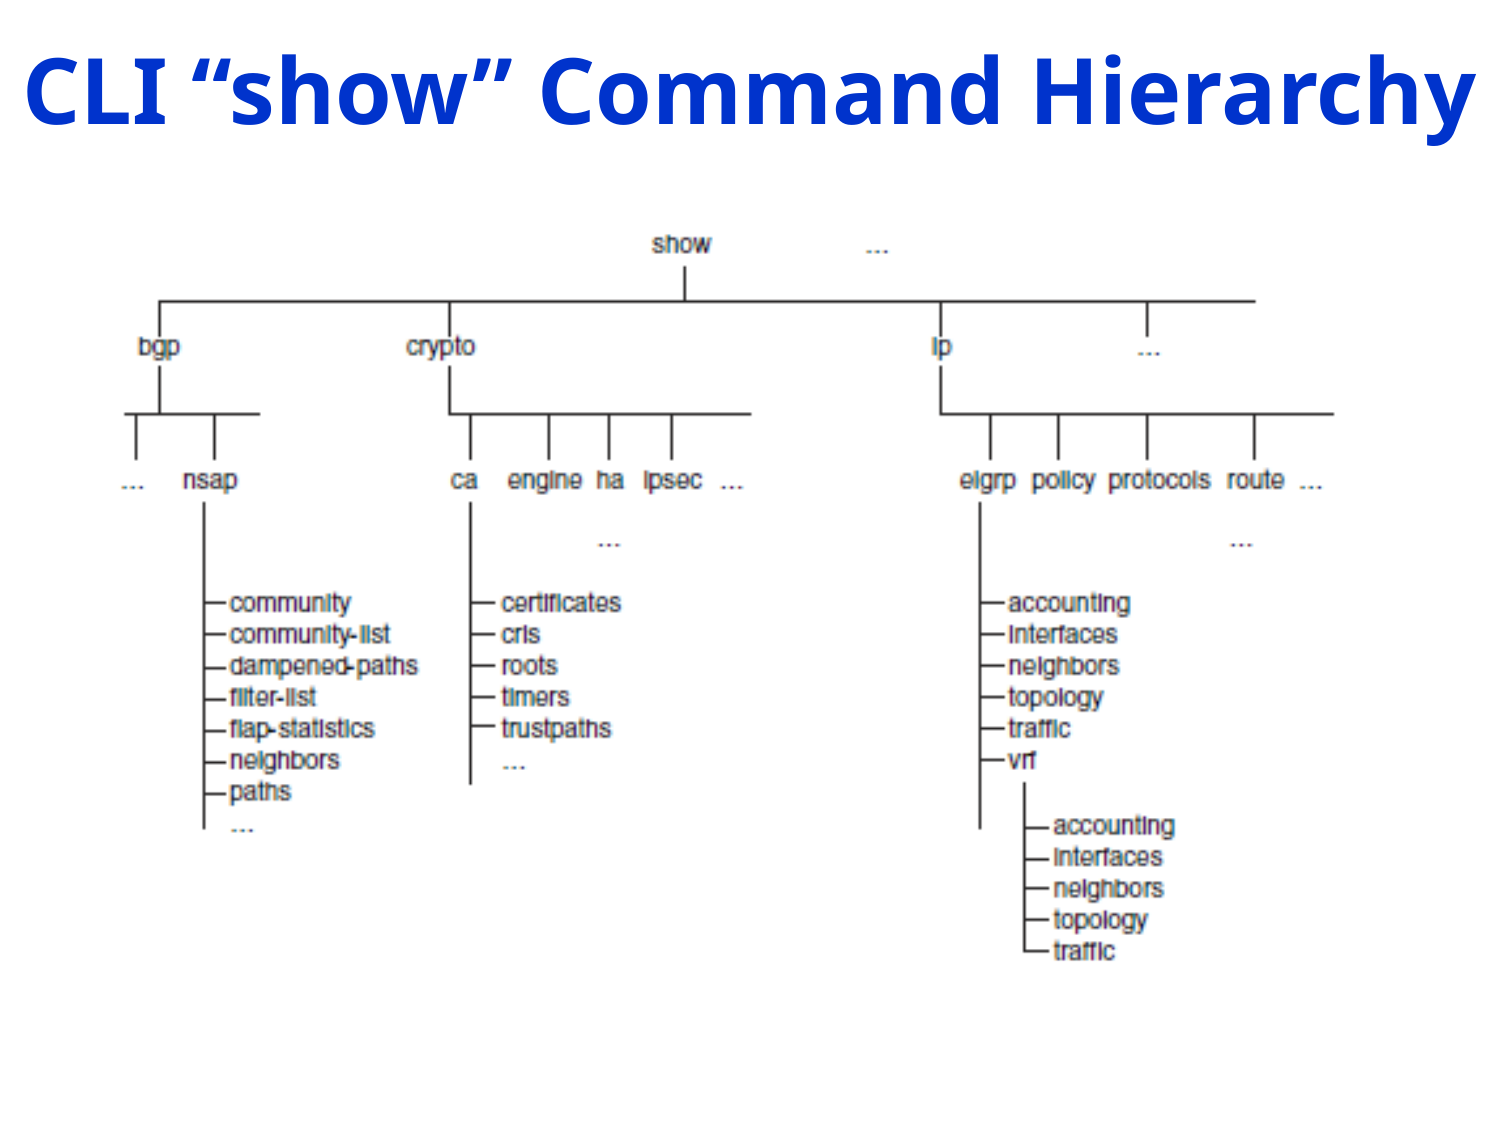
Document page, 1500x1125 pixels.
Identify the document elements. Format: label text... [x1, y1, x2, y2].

picture [99, 212, 1371, 1000]
title CLI “show” Command Hierarchy [0, 24, 1500, 150]
